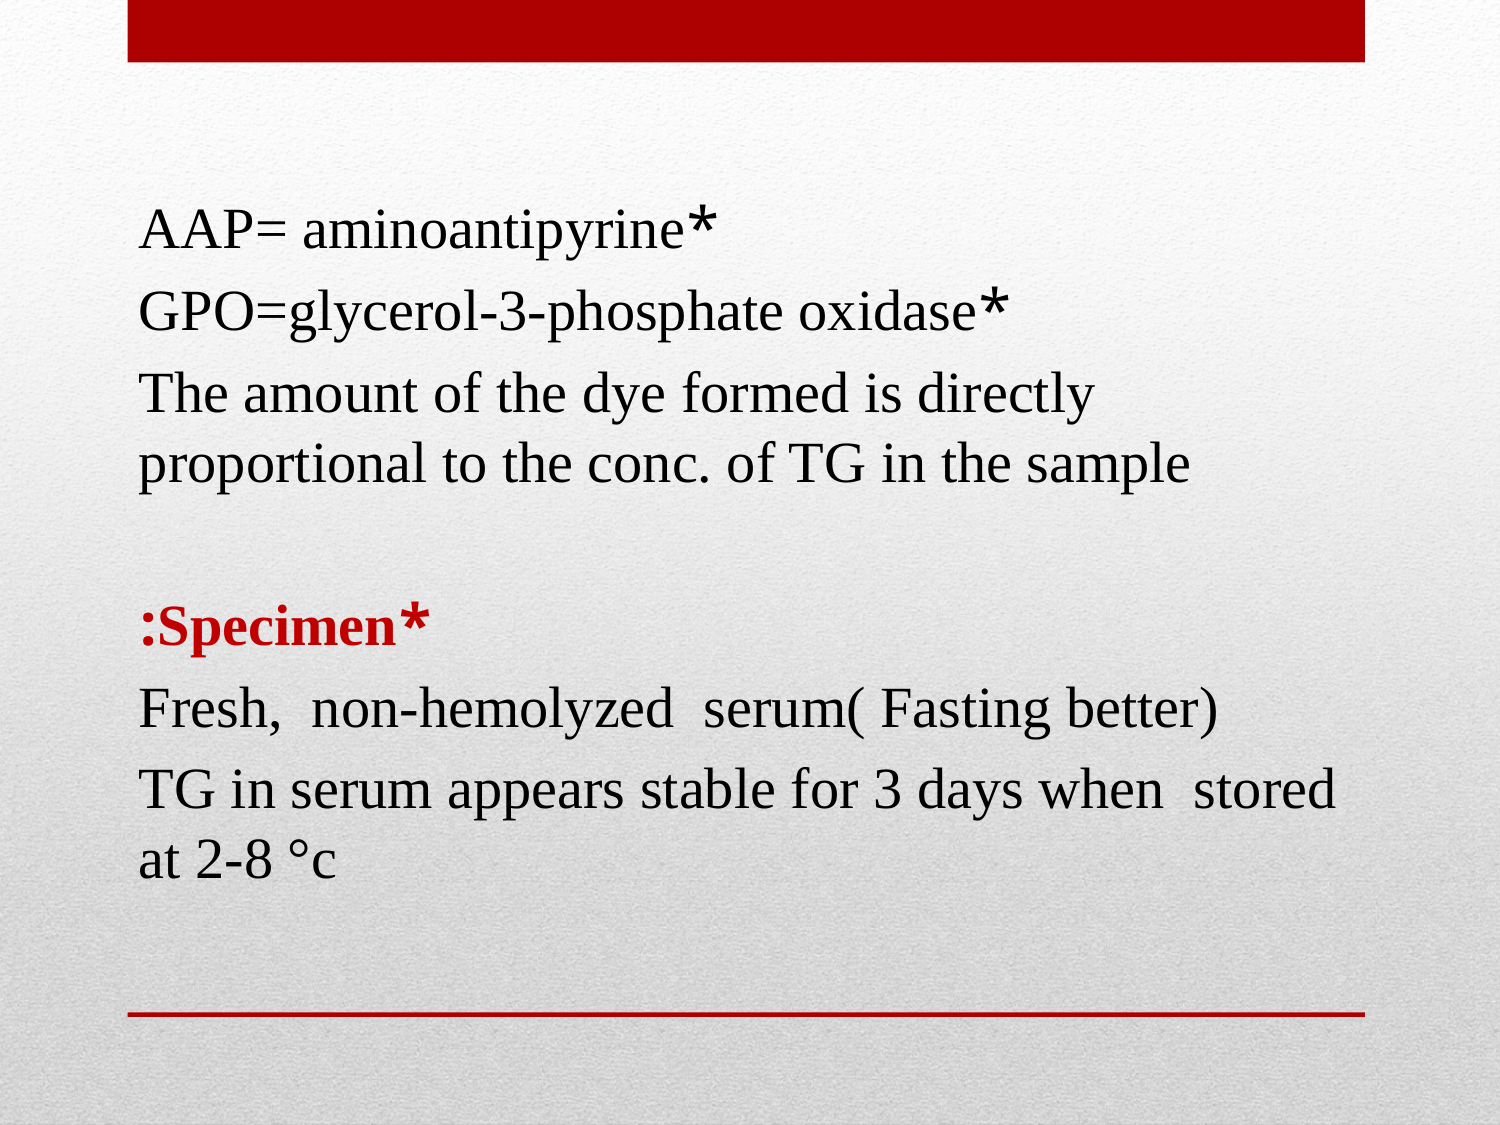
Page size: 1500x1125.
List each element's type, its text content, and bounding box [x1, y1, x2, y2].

list *AAP= aminoantipyrine *GPO=glycerol-3-phosphate oxidase The amount of the dye formed is directly proportional to the conc. of TG in the sample *Specimen: Fresh, non-hemolyzed serum( Fasting better) TG in serum appears stable for 3 days when stored at 2-8 °c [123, 137, 1362, 1107]
